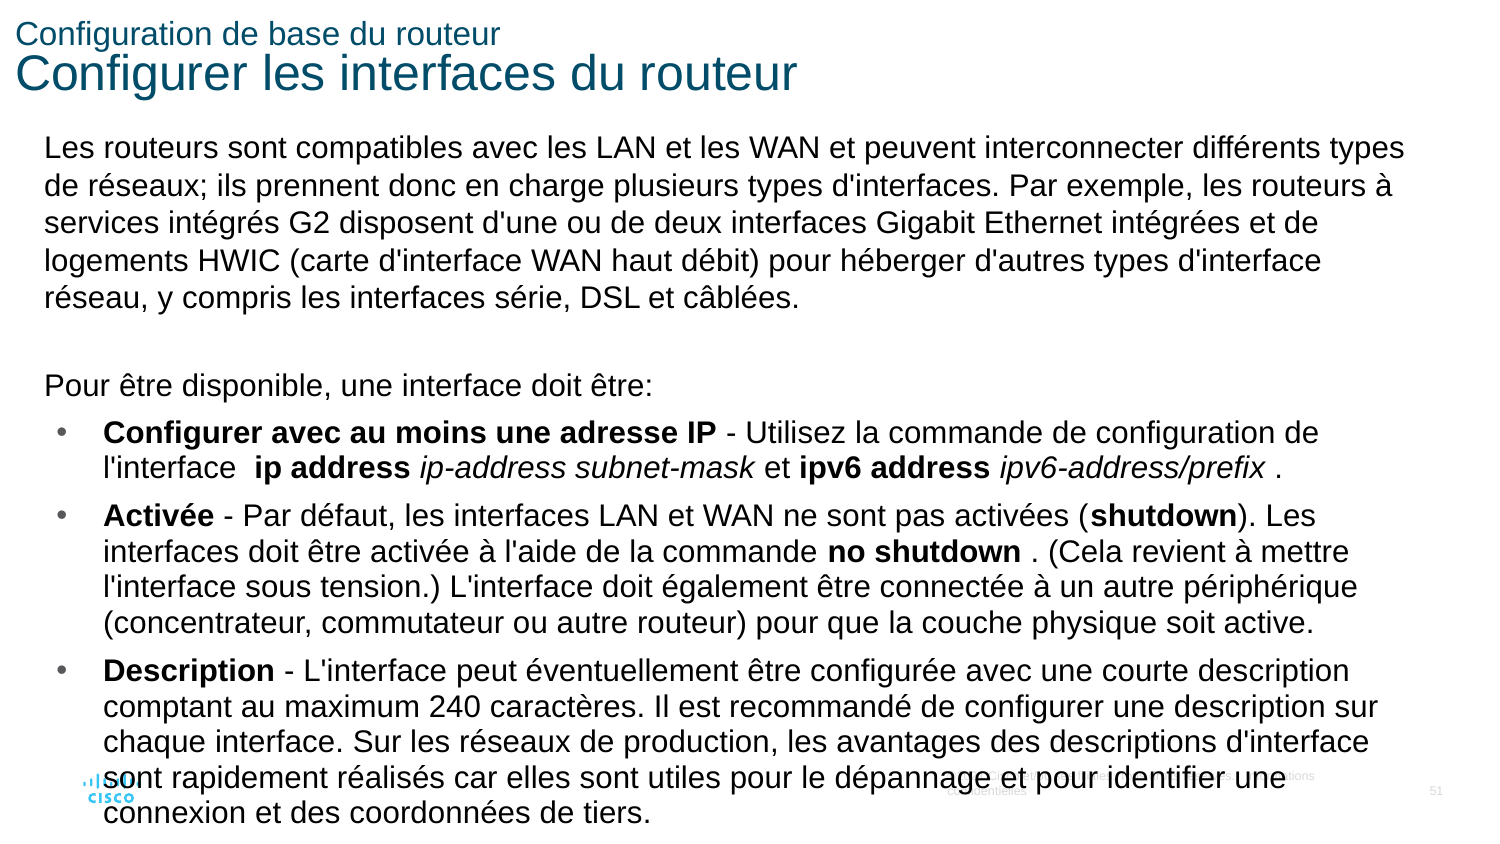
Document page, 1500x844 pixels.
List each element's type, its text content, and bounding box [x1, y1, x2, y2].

list Les routeurs sont compatibles avec les LAN et les WAN et peuvent interconnecter différents types de réseaux; ils prennent donc en charge plusieurs types d'interfaces. Par exemple, les routeurs à services intégrés G2 disposent d'une ou de deux interfaces Gigabit Ethernet intégrées et de logements HWIC (carte d'interface WAN haut débit) pour héberger d'autres types d'interface réseau, y compris les interfaces série, DSL et câblées. Pour être disponible, une interface doit être: Configurer avec au moins une adresse IP - Utilisez la commande de configuration de l'interface ip address ip-address subnet-mask et ipv6 address ipv6-address/prefix . Activée - Par défaut, les interfaces LAN et WAN ne sont pas activées (shutdown). Les interfaces doit être activée à l'aide de la commande no shutdown . (Cela revient à mettre l'interface sous tension.) L'interface doit également être connectée à un autre périphérique (concentrateur, commutateur ou autre routeur) pour que la couche physique soit active. Description - L'interface peut éventuellement être configurée avec une courte description comptant au maximum 240 caractères. Il est recommandé de configurer une description sur chaque interface. Sur les réseaux de production, les avantages des descriptions d'interface sont rapidement réalisés car elles sont utiles pour le dépannage et pour identifier une connexion et des coordonnées de tiers. [29, 120, 1437, 726]
title Configuration de base du routeur Configurer les interfaces du routeur [0, 0, 1369, 121]
